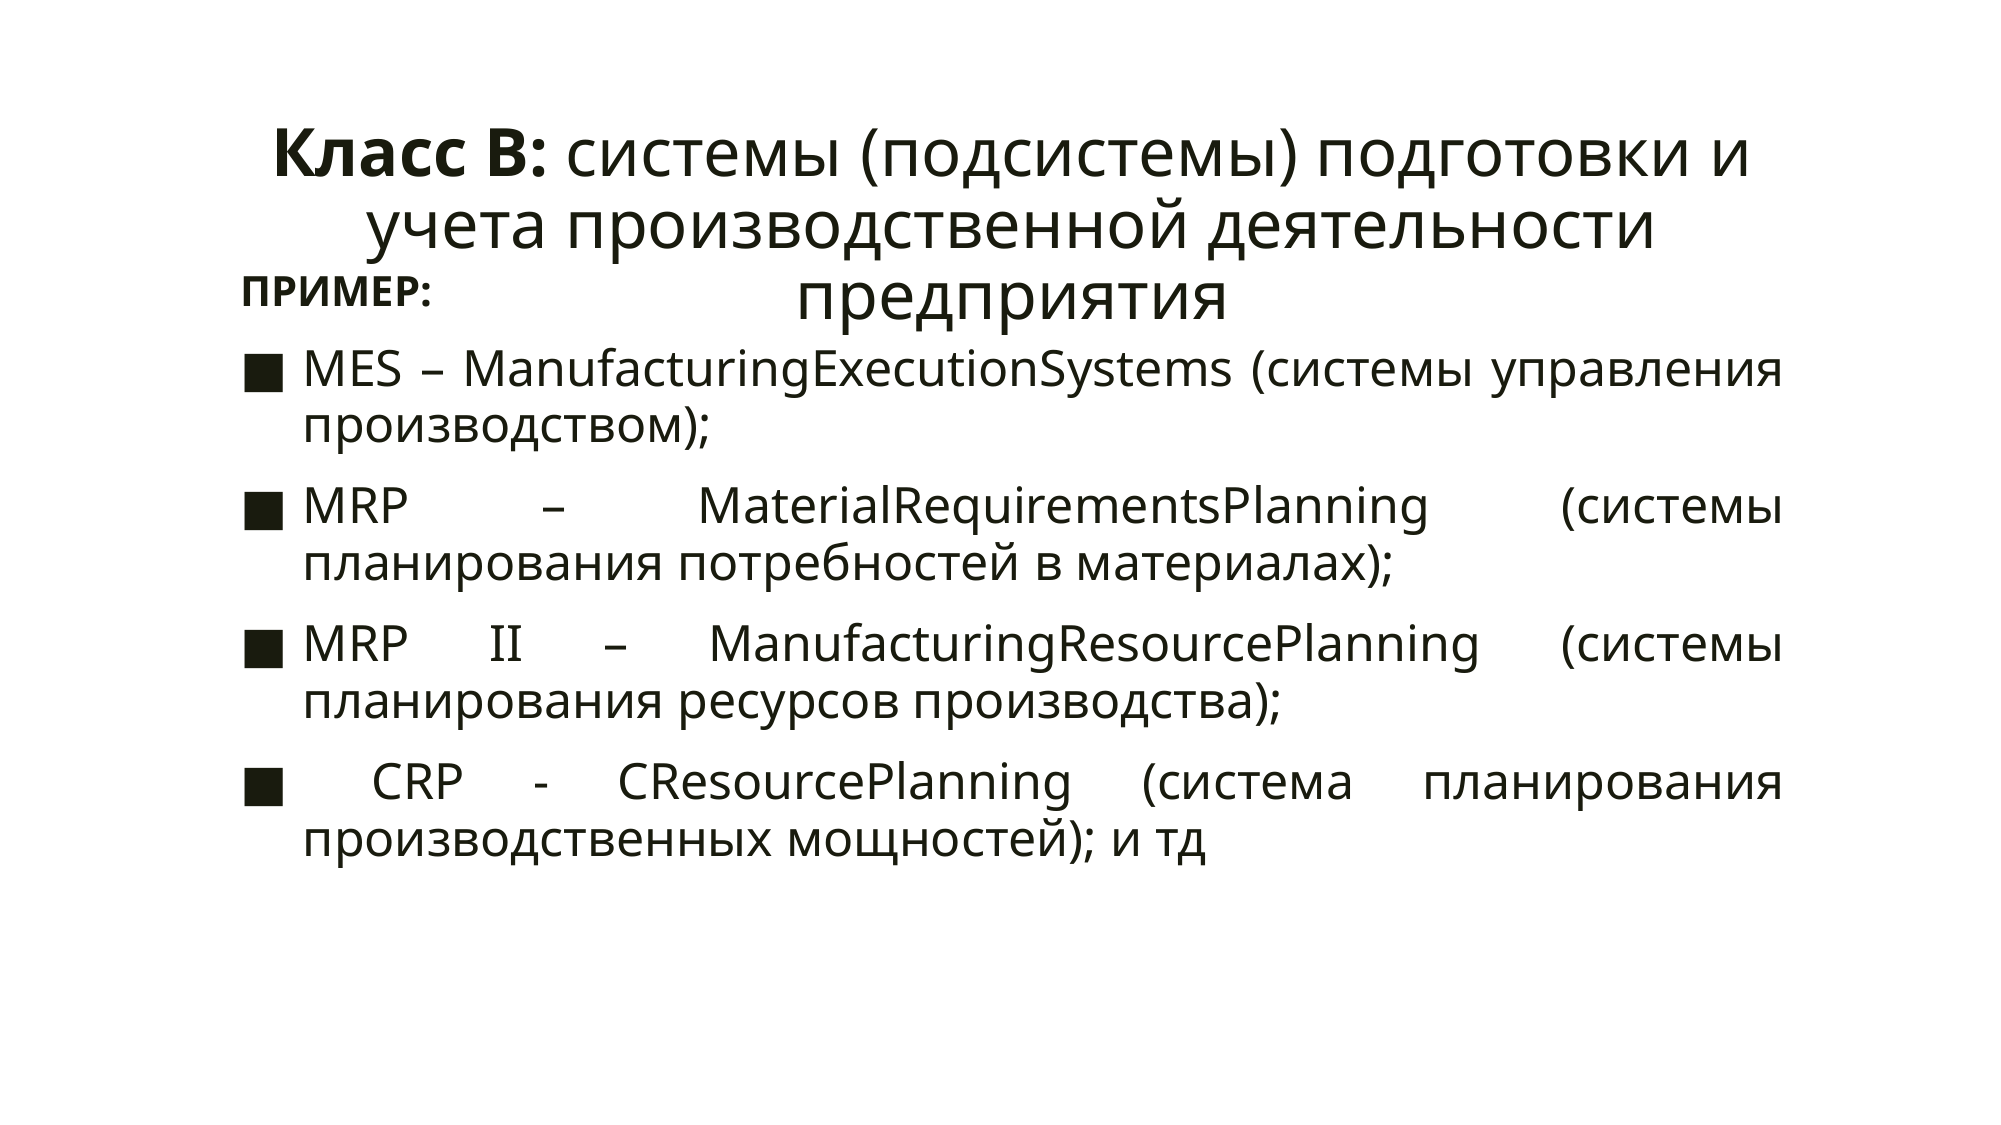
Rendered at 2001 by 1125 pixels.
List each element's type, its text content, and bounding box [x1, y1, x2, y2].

title Класс B: системы (подсистемы) подготовки и учета производственной деятельности предприятия [225, 112, 1800, 261]
list ПРИМЕР: MES – ManufacturingExecutionSystems (системы управления производством); MRP – MaterialRequirementsPlanning (системы планирования потребностей в материалах); MRP II – ManufacturingResourcePlanning (системы планирования ресурсов производства); CRP - CResourcePlanning (система планирования производственных мощностей); и тд [225, 261, 1800, 963]
